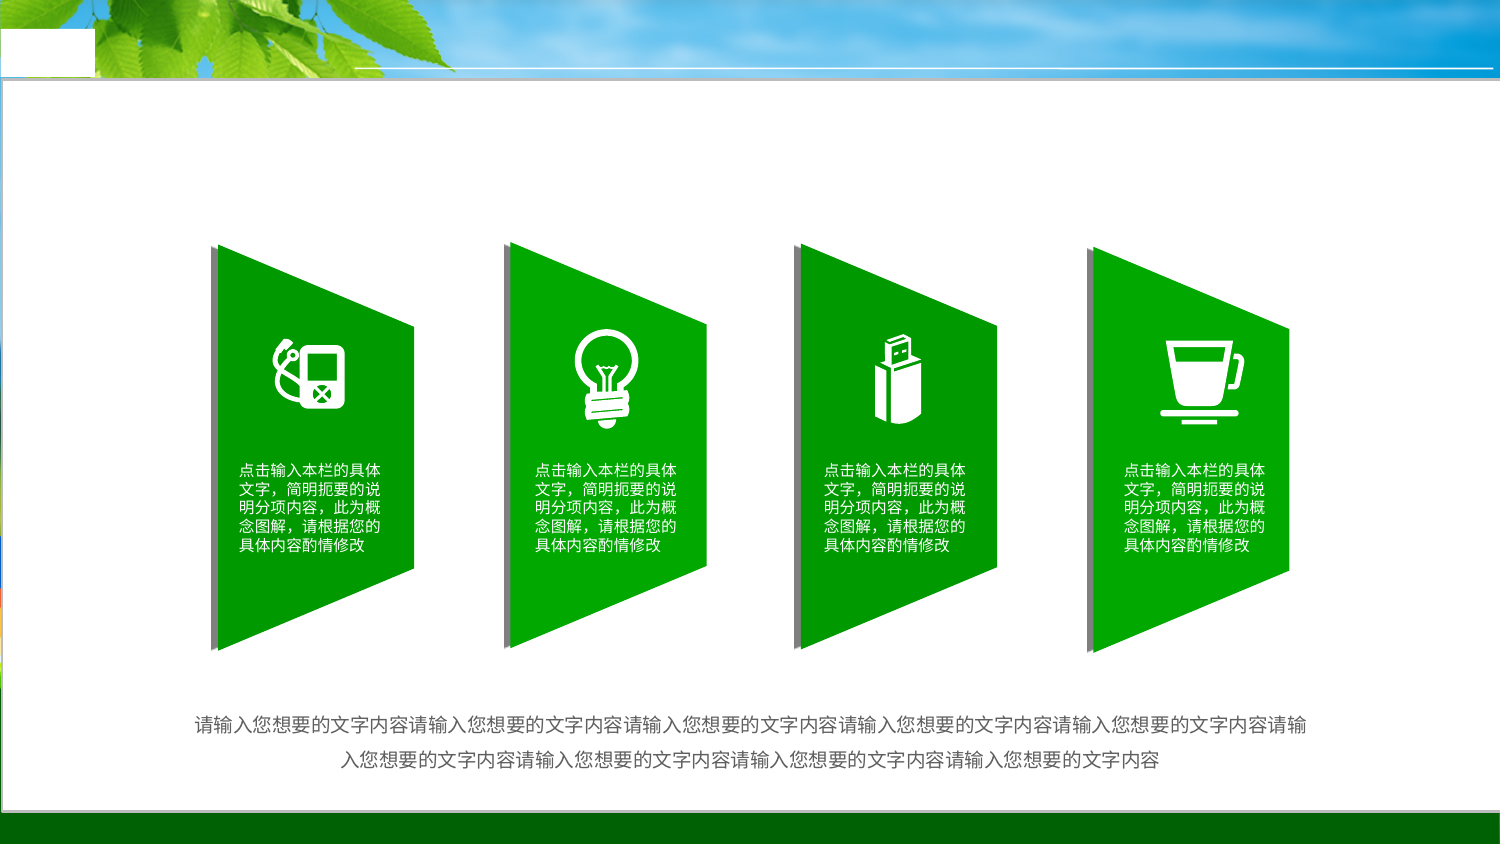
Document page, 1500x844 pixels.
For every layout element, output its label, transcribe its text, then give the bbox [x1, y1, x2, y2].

text_box [1093, 246, 1290, 653]
text_box [574, 329, 639, 429]
text_box [1181, 419, 1218, 425]
text_box 点击输入本栏的具体文字，简明扼要的说明分项内容，此为概念图解，请根据您的具体内容酌情修改 [812, 455, 984, 561]
text_box [272, 338, 345, 409]
text_box [1160, 410, 1239, 417]
text_box [218, 244, 415, 651]
picture [0, 0, 1500, 844]
text_box [510, 242, 707, 649]
text_box [1165, 340, 1234, 407]
text_box 点击输入本栏的具体文字，简明扼要的说明分项内容，此为概念图解，请根据您的具体内容酌情修改 [227, 455, 399, 561]
text_box [1227, 353, 1245, 390]
text_box [880, 334, 922, 424]
text_box [800, 243, 998, 650]
text_box 点击输入本栏的具体文字，简明扼要的说明分项内容，此为概念图解，请根据您的具体内容酌情修改 [1112, 455, 1284, 561]
text_box 请输入您想要的文字内容请输入您想要的文字内容请输入您想要的文字内容请输入您想要的文字内容请输入您想要的文字内容请输入您想要的文字内容请输入您想要的文字内容请输入您想要的文字内容请输入您想要的文字内容 [185, 695, 1314, 778]
text_box [875, 365, 887, 422]
text_box 点击输入本栏的具体文字，简明扼要的说明分项内容，此为概念图解，请根据您的具体内容酌情修改 [523, 455, 695, 561]
